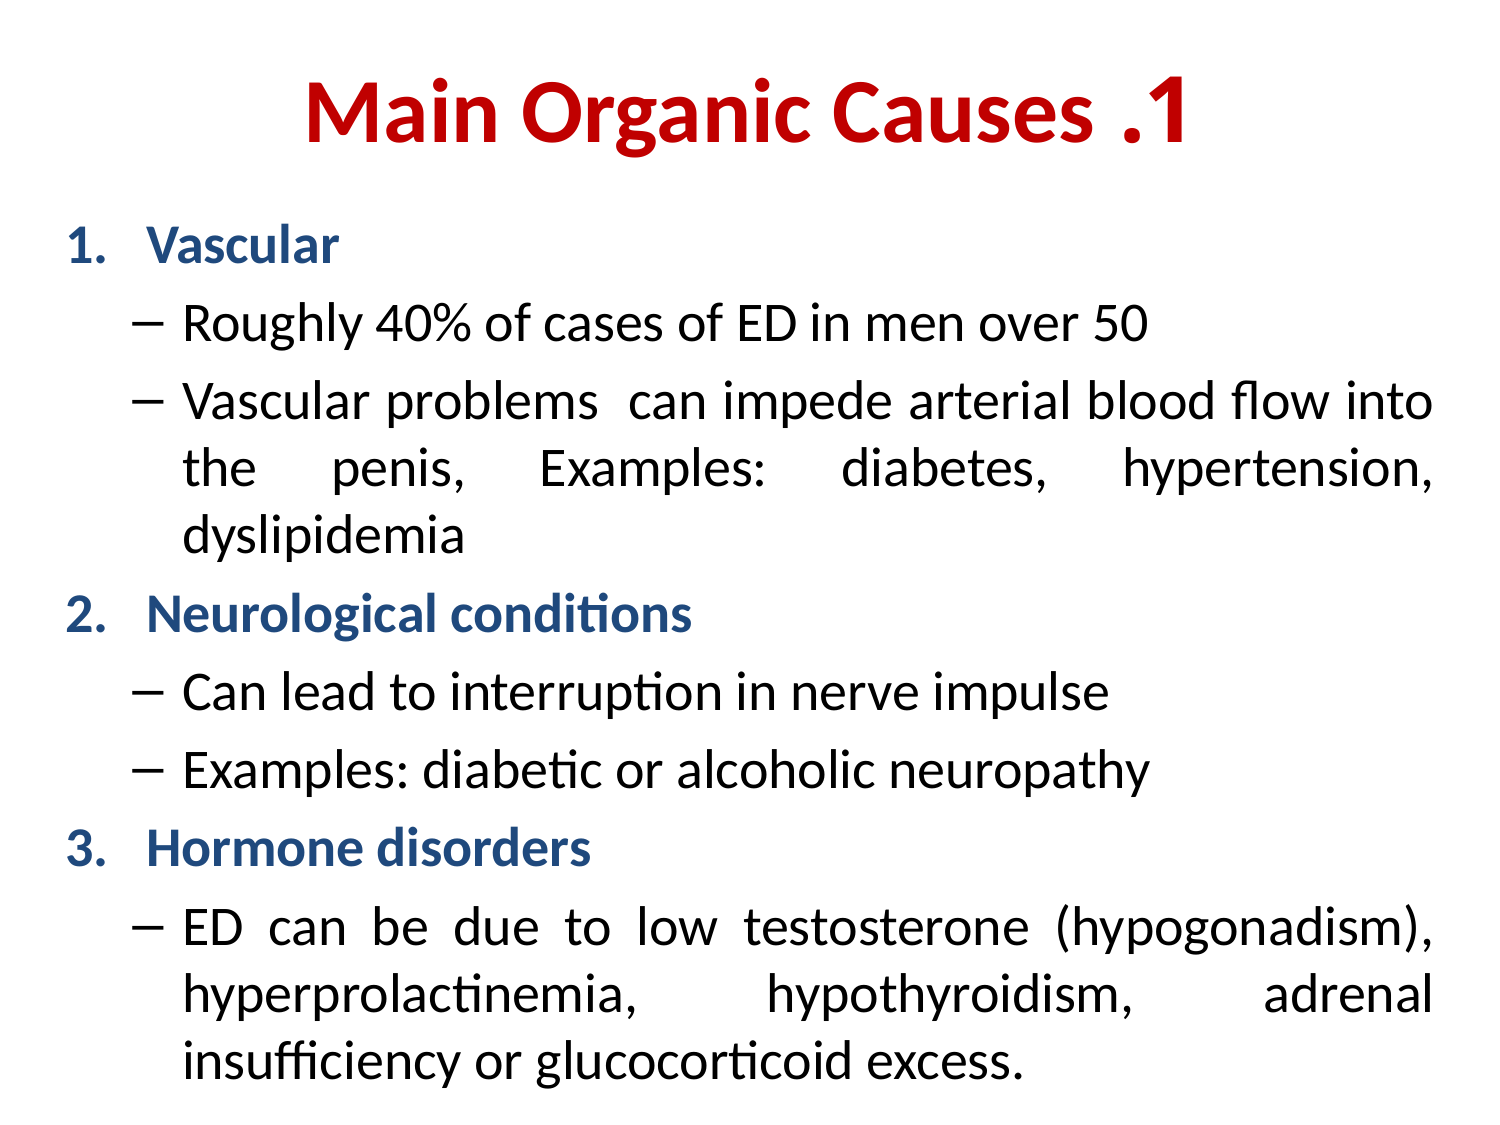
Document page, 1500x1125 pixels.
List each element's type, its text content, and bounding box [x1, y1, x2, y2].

list Vascular Roughly 40% of cases of ED in men over 50 Vascular problems can impede arterial blood flow into the penis, Examples: diabetes, hypertension, dyslipidemia Neurological conditions Can lead to interruption in nerve impulse Examples: diabetic or alcoholic neuropathy Hormone disorders ED can be due to low testosterone (hypogonadism), hyperprolactinemia, hypothyroidism, adrenal insufficiency or glucocorticoid excess. [50, 200, 1450, 1100]
title 1. Main Organic Causes [75, 12, 1425, 200]
